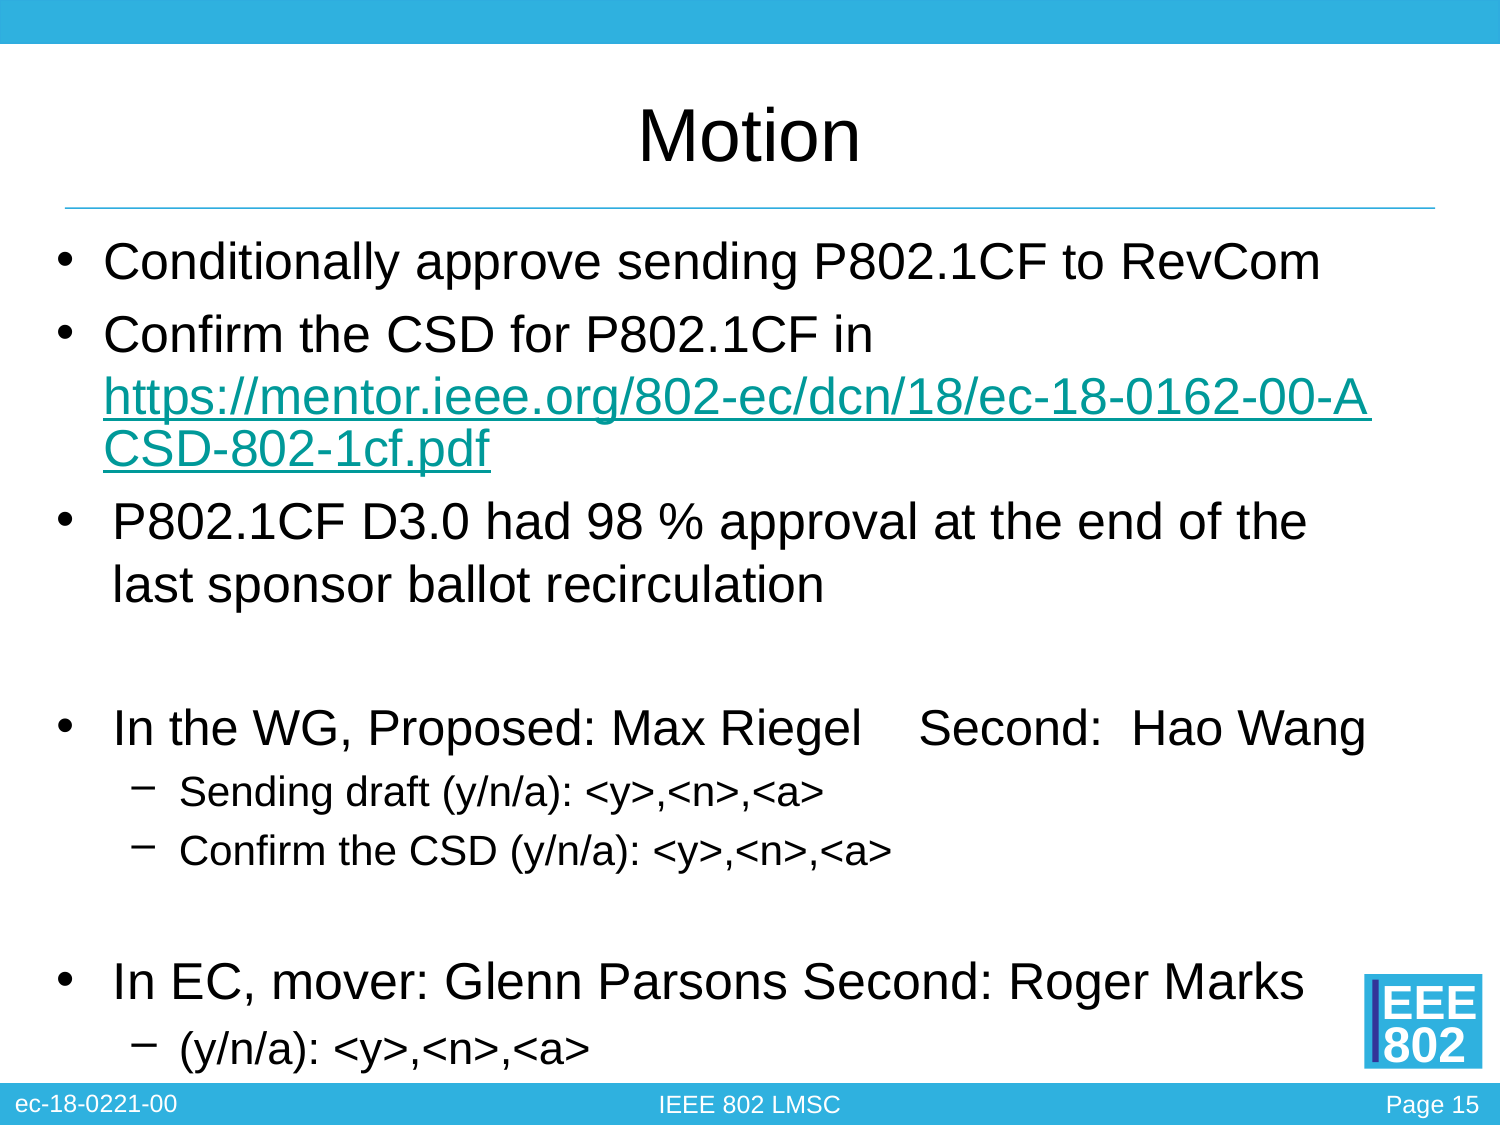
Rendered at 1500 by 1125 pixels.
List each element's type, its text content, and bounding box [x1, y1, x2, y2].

title Motion [75, 66, 1425, 197]
list Conditionally approve sending P802.1CF to RevCom Confirm the CSD for P802.1CF in https://mentor.ieee.org/802-ec/dcn/18/ec-18-0162-00-ACSD-802-1cf.pdf P802.1CF D3.0 had 98 % approval at the end of the last sponsor ballot recirculation In the WG, Proposed: Max Riegel Second: Hao Wang Sending draft (y/n/a): <y>,<n>,<a> Confirm the CSD (y/n/a): <y>,<n>,<a> In EC, mover: Glenn Parsons Second: Roger Marks (y/n/a): <y>,<n>,<a> [41, 220, 1392, 1059]
